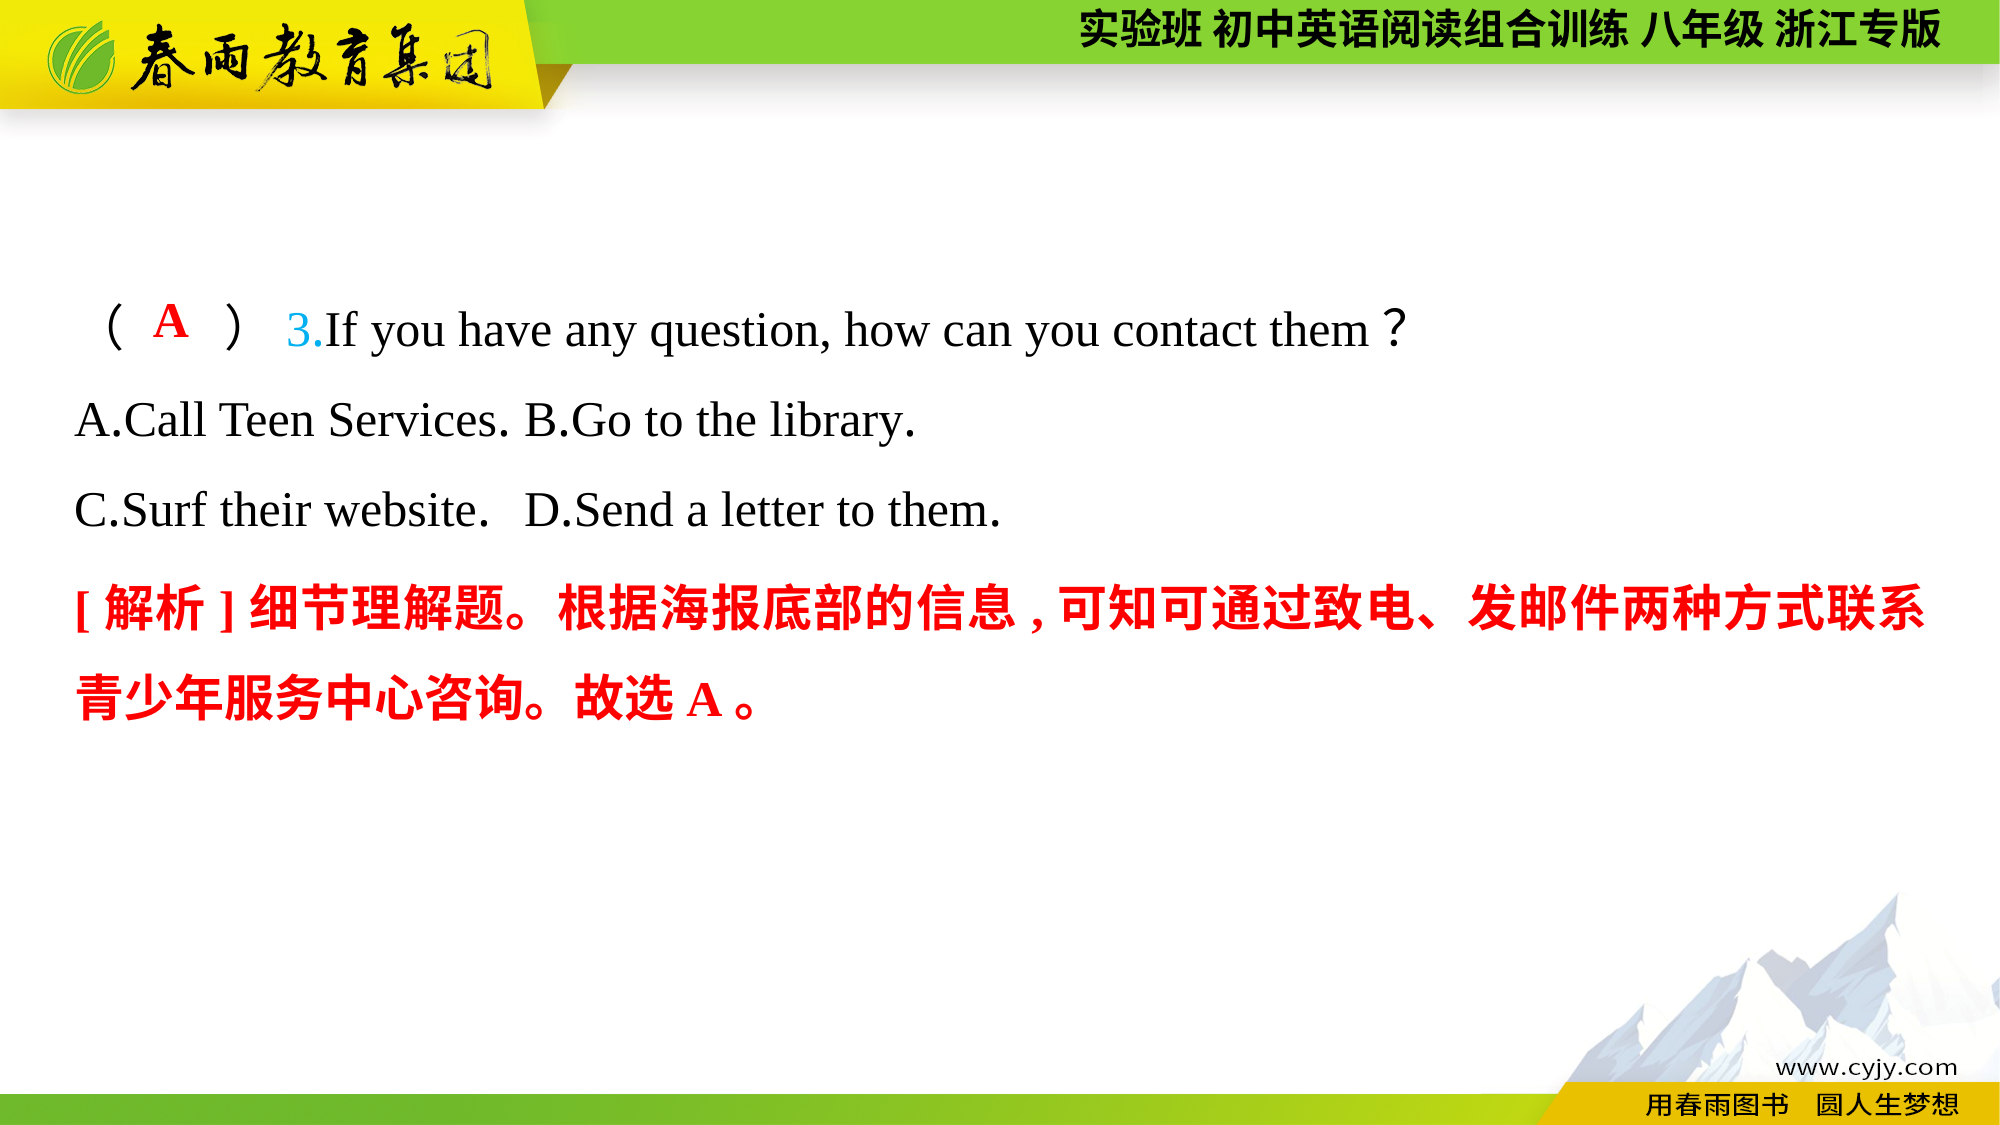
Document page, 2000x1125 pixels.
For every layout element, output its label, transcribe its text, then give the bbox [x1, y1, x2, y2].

text_box A [138, 280, 204, 355]
list （ ）3.If you have any question, how can you contact them？ A.Call Teen Services. B.Go to the library. C.Surf their website. D.Send a letter to them. [59, 258, 1944, 535]
picture [0, 0, 2000, 1125]
text_box [解析]细节理解题。根据海报底部的信息,可知可通过致电、发邮件两种方式联系青少年服务中心咨询。故选A。 [59, 538, 1944, 734]
